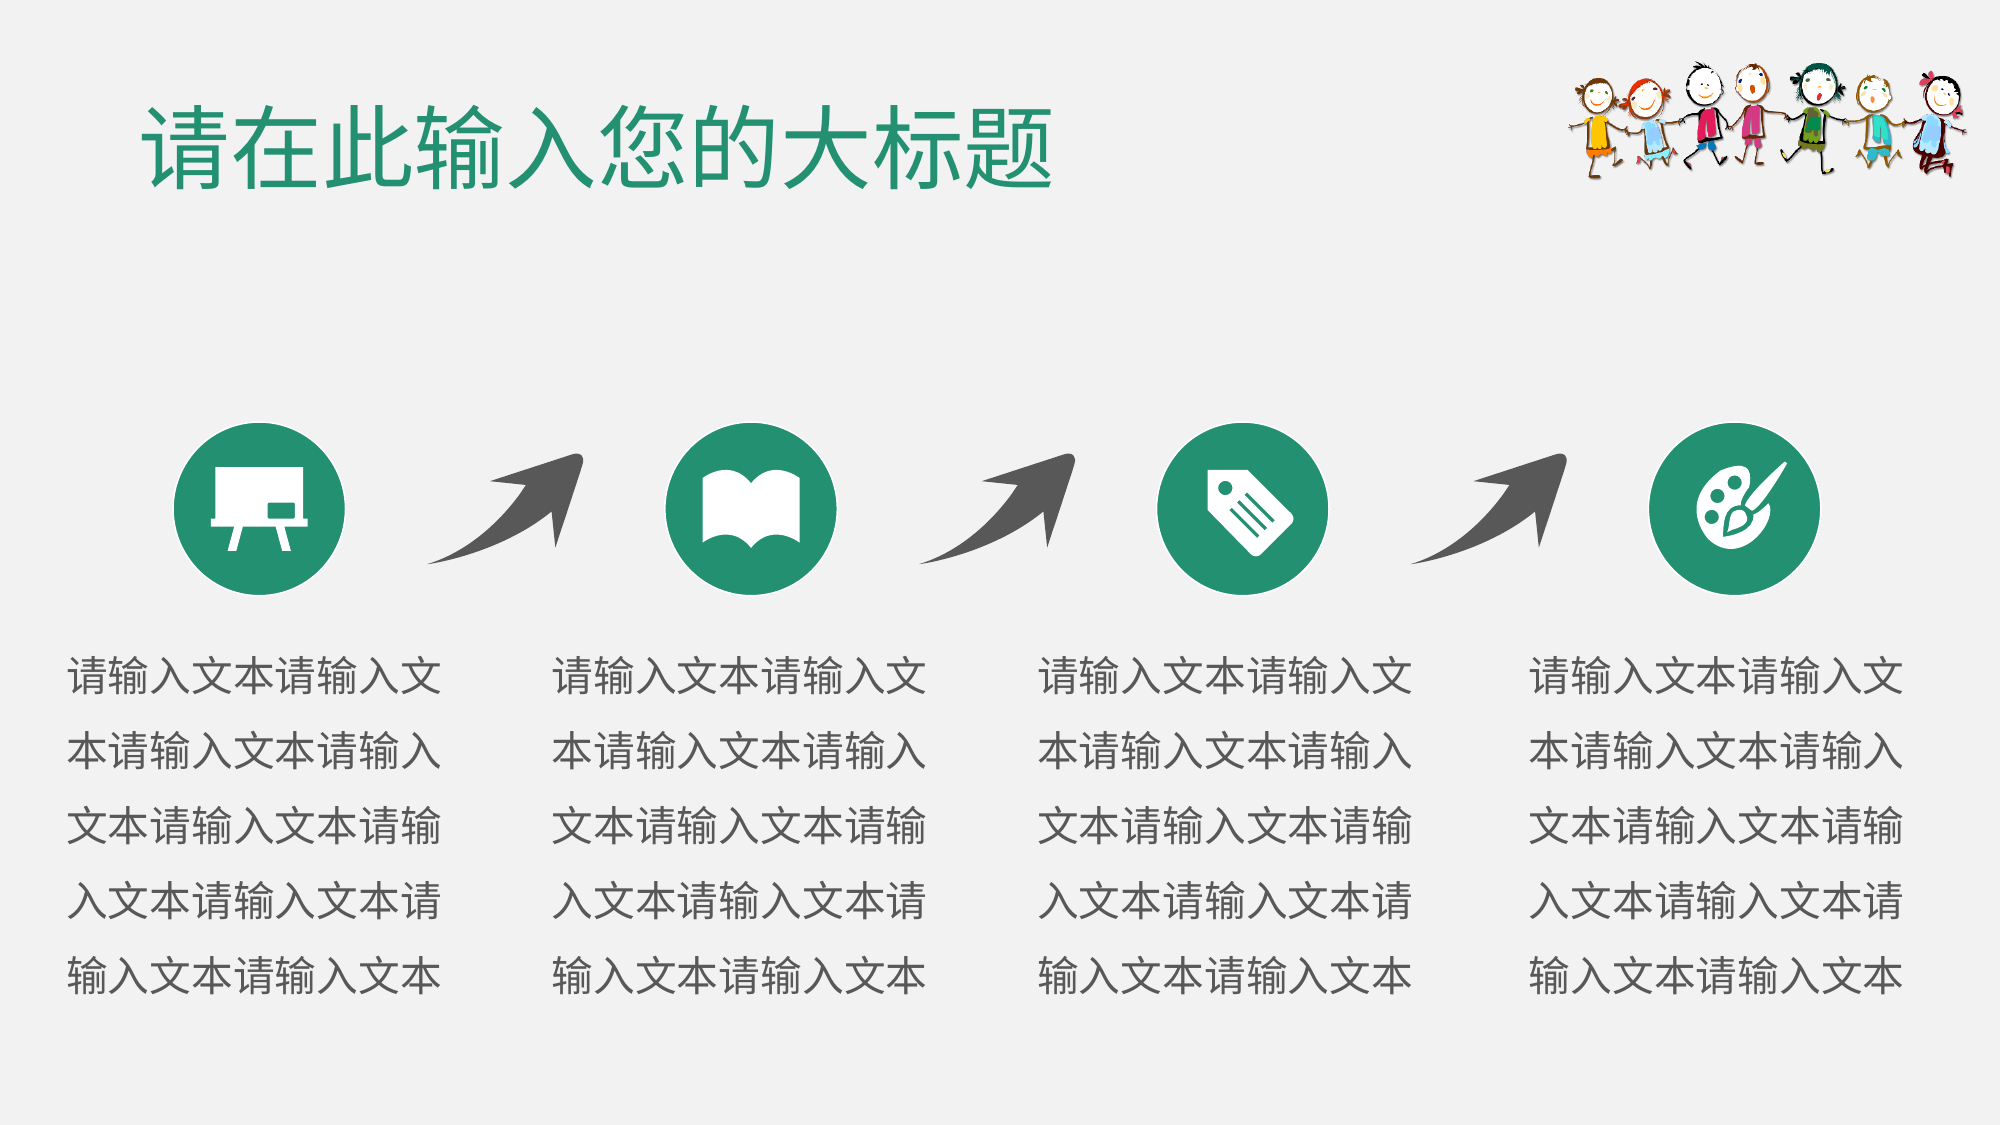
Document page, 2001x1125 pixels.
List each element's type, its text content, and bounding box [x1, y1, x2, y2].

text_box [1744, 461, 1788, 511]
picture [1876, 61, 1969, 181]
text_box [702, 469, 800, 548]
text_box 请输入文本请输入文本请输入文本请输入文本请输入文本请输入文本请输入文本请输入文本请输入文本 [1022, 623, 1458, 1002]
text_box [1207, 469, 1294, 557]
text_box 请输入文本请输入文本请输入文本请输入文本请输入文本请输入文本请输入文本请输入文本请输入文本 [536, 623, 972, 1002]
text_box [918, 452, 1077, 566]
text_box [1696, 465, 1771, 549]
text_box [1410, 452, 1568, 566]
text_box [1156, 422, 1330, 596]
text_box [210, 467, 308, 551]
title 请在此输入您的大标题 [123, 26, 1876, 210]
text_box 请输入文本请输入文本请输入文本请输入文本请输入文本请输入文本请输入文本请输入文本请输入文本 [50, 623, 487, 1002]
text_box [426, 452, 585, 566]
text_box [173, 422, 346, 596]
text_box [1648, 422, 1821, 596]
text_box [664, 422, 838, 596]
text_box 请输入文本请输入文本请输入文本请输入文本请输入文本请输入文本请输入文本请输入文本请输入文本 [1513, 623, 1950, 1002]
